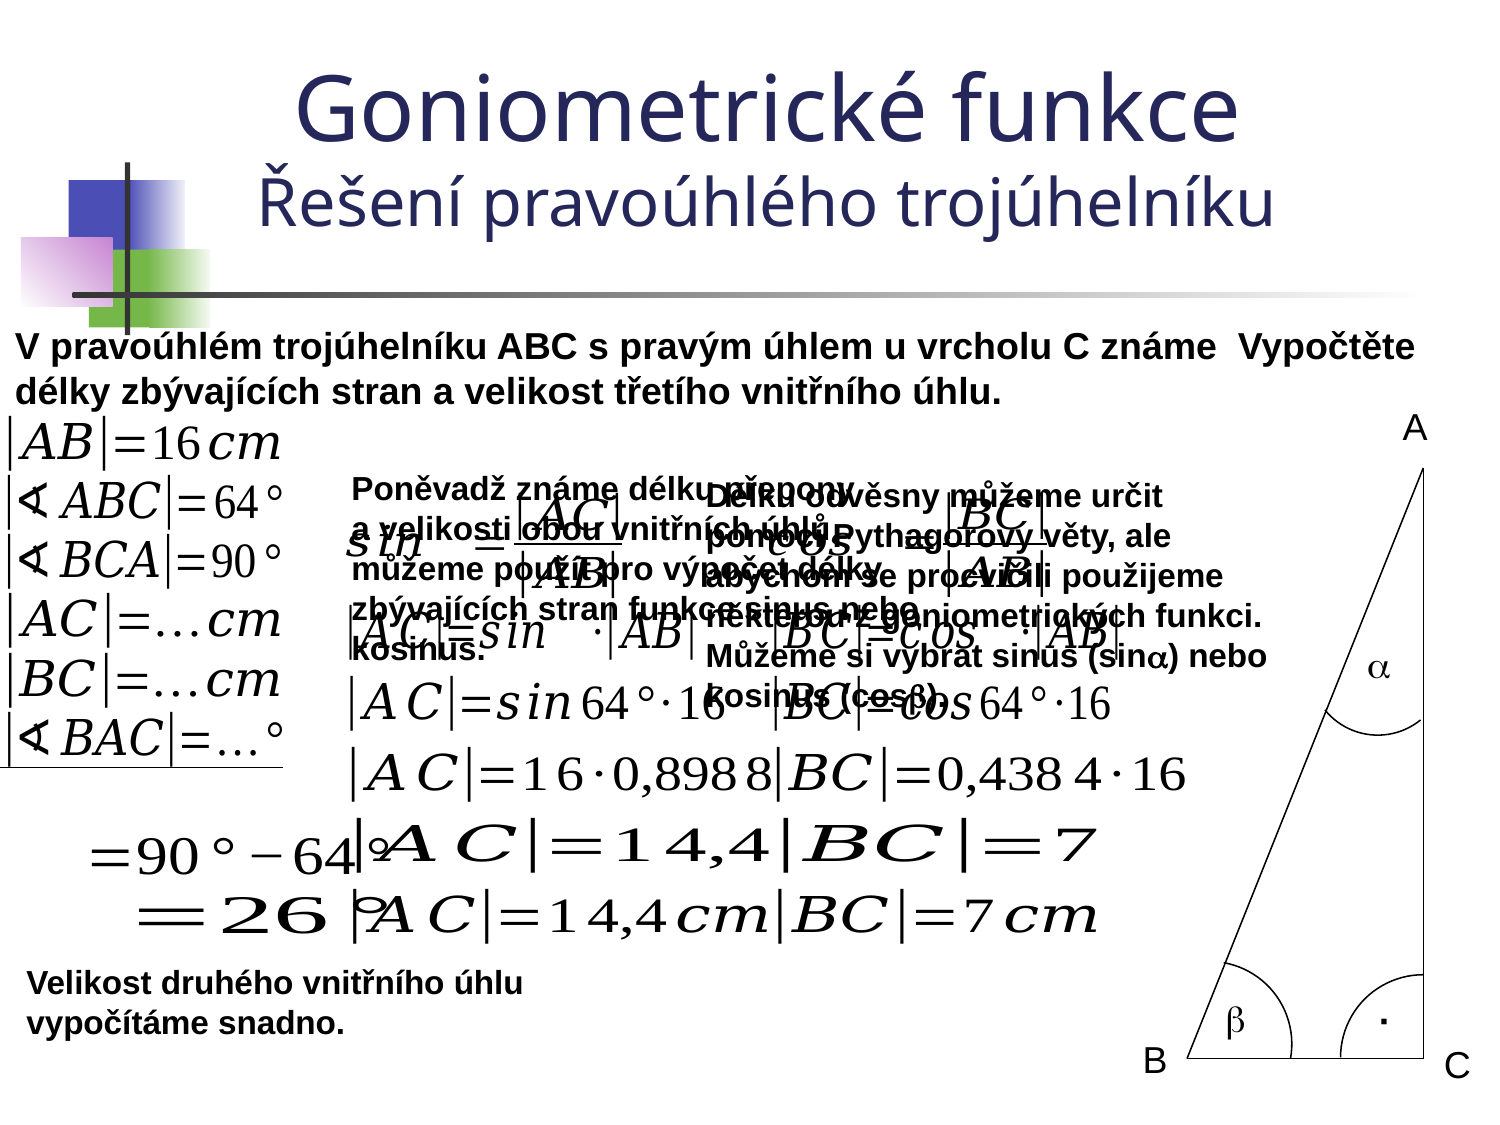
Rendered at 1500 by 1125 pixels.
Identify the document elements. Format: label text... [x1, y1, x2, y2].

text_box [1186, 467, 1424, 1059]
text_box B [1127, 1028, 1199, 1088]
text_box a [1428, 633, 1435, 694]
text_box A [1387, 395, 1459, 456]
text_box Velikost druhého vnitřního úhlu vypočítáme snadno. [11, 953, 626, 1049]
text_box Poněvadž známe délku přepony a velikosti obou vnitřních úhlů můžeme použít pro výpočet délky zbývajících stran funkce sinus nebo kosinus. [336, 459, 951, 675]
text_box C [1429, 1033, 1500, 1094]
text_box Goniometrické funkce Řešení pravoúhlého trojúhelníku [218, 42, 1317, 248]
text_box Délku odvěsny můžeme určit pomocí Pythagorovy věty, ale abychom se procvičili použijeme některou z goniometrických funkci. Můžeme si vybrat sinus (sin) nebo kosinus (cos). [690, 467, 1185, 722]
